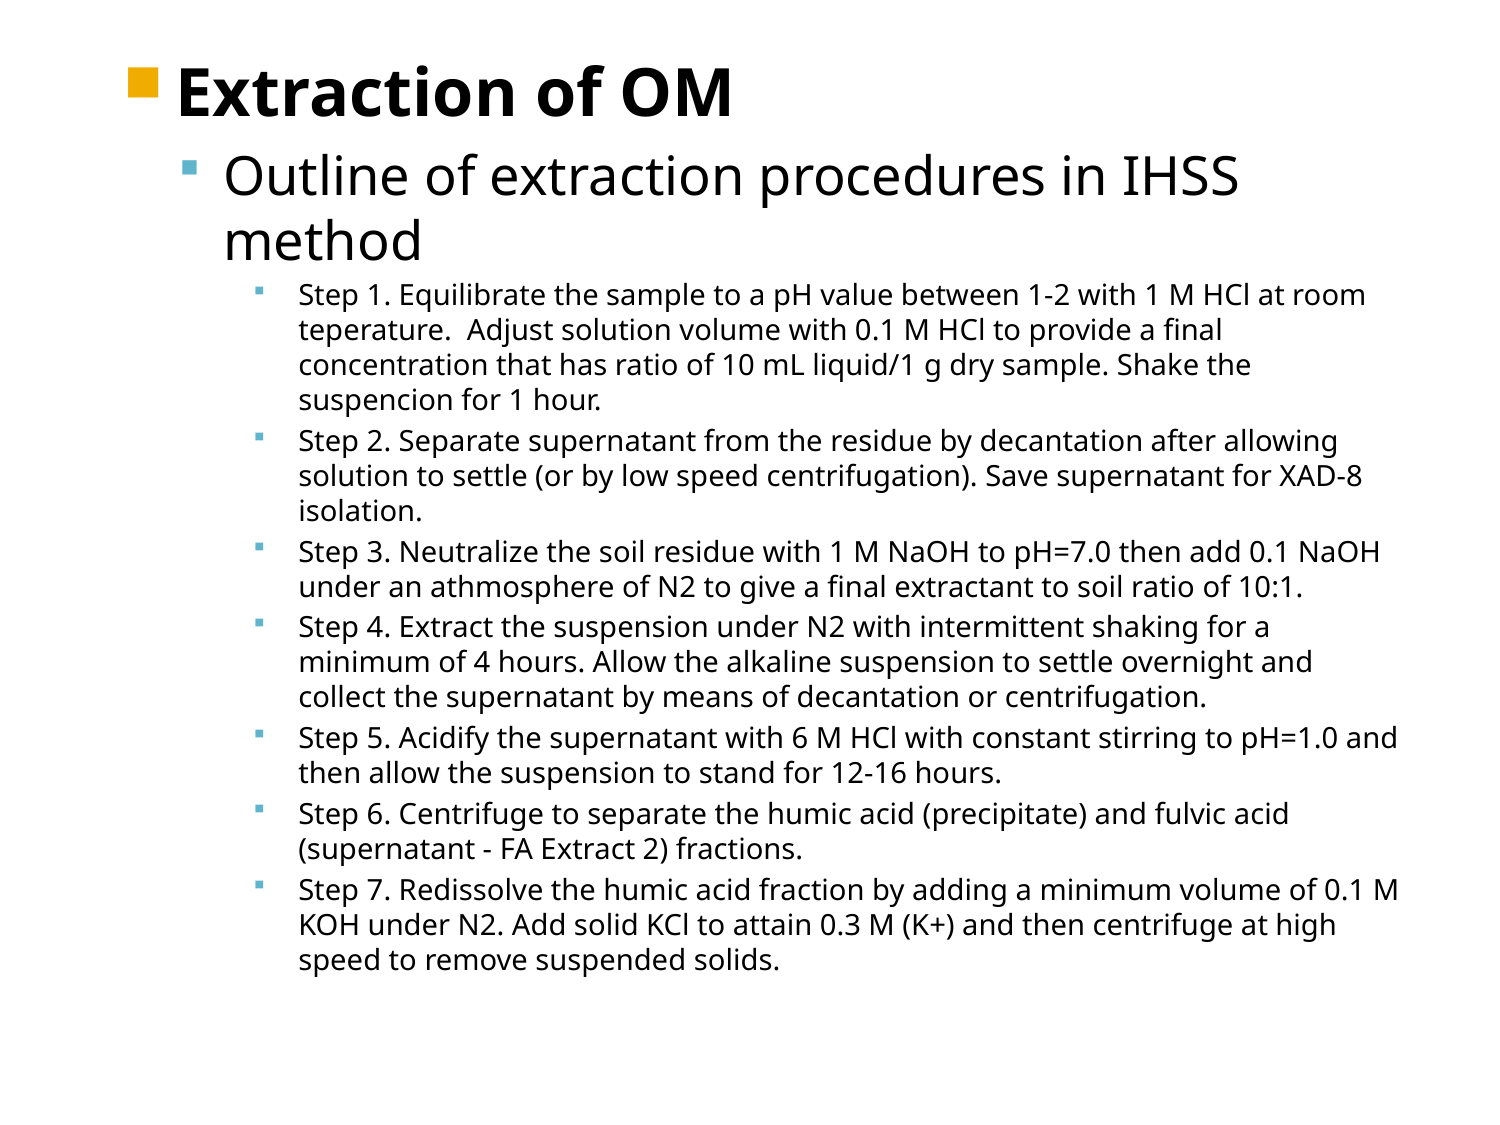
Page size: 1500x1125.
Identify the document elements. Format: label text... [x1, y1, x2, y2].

text_box Extraction of OM Outline of extraction procedures in IHSS method Step 1. Equilibrate the sample to a pH value between 1-2 with 1 M HCl at room teperature. Adjust solution volume with 0.1 M HCl to provide a final concentration that has ratio of 10 mL liquid/1 g dry sample. Shake the suspencion for 1 hour. Step 2. Separate supernatant from the residue by decantation after allowing solution to settle (or by low speed centrifugation). Save supernatant for XAD-8 isolation. Step 3. Neutralize the soil residue with 1 M NaOH to pH=7.0 then add 0.1 NaOH under an athmosphere of N2 to give a final extractant to soil ratio of 10:1. Step 4. Extract the suspension under N2 with intermittent shaking for a minimum of 4 hours. Allow the alkaline suspension to settle overnight and collect the supernatant by means of decantation or centrifugation. Step 5. Acidify the supernatant with 6 M HCl with constant stirring to pH=1.0 and then allow the suspension to stand for 12-16 hours. Step 6. Centrifuge to separate the humic acid (precipitate) and fulvic acid (supernatant - FA Extract 2) fractions. Step 7. Redissolve the humic acid fraction by adding a minimum volume of 0.1 M KOH under N2. Add solid KCl to attain 0.3 M (K+) and then centrifuge at high speed to remove suspended solids. [88, 42, 1424, 984]
